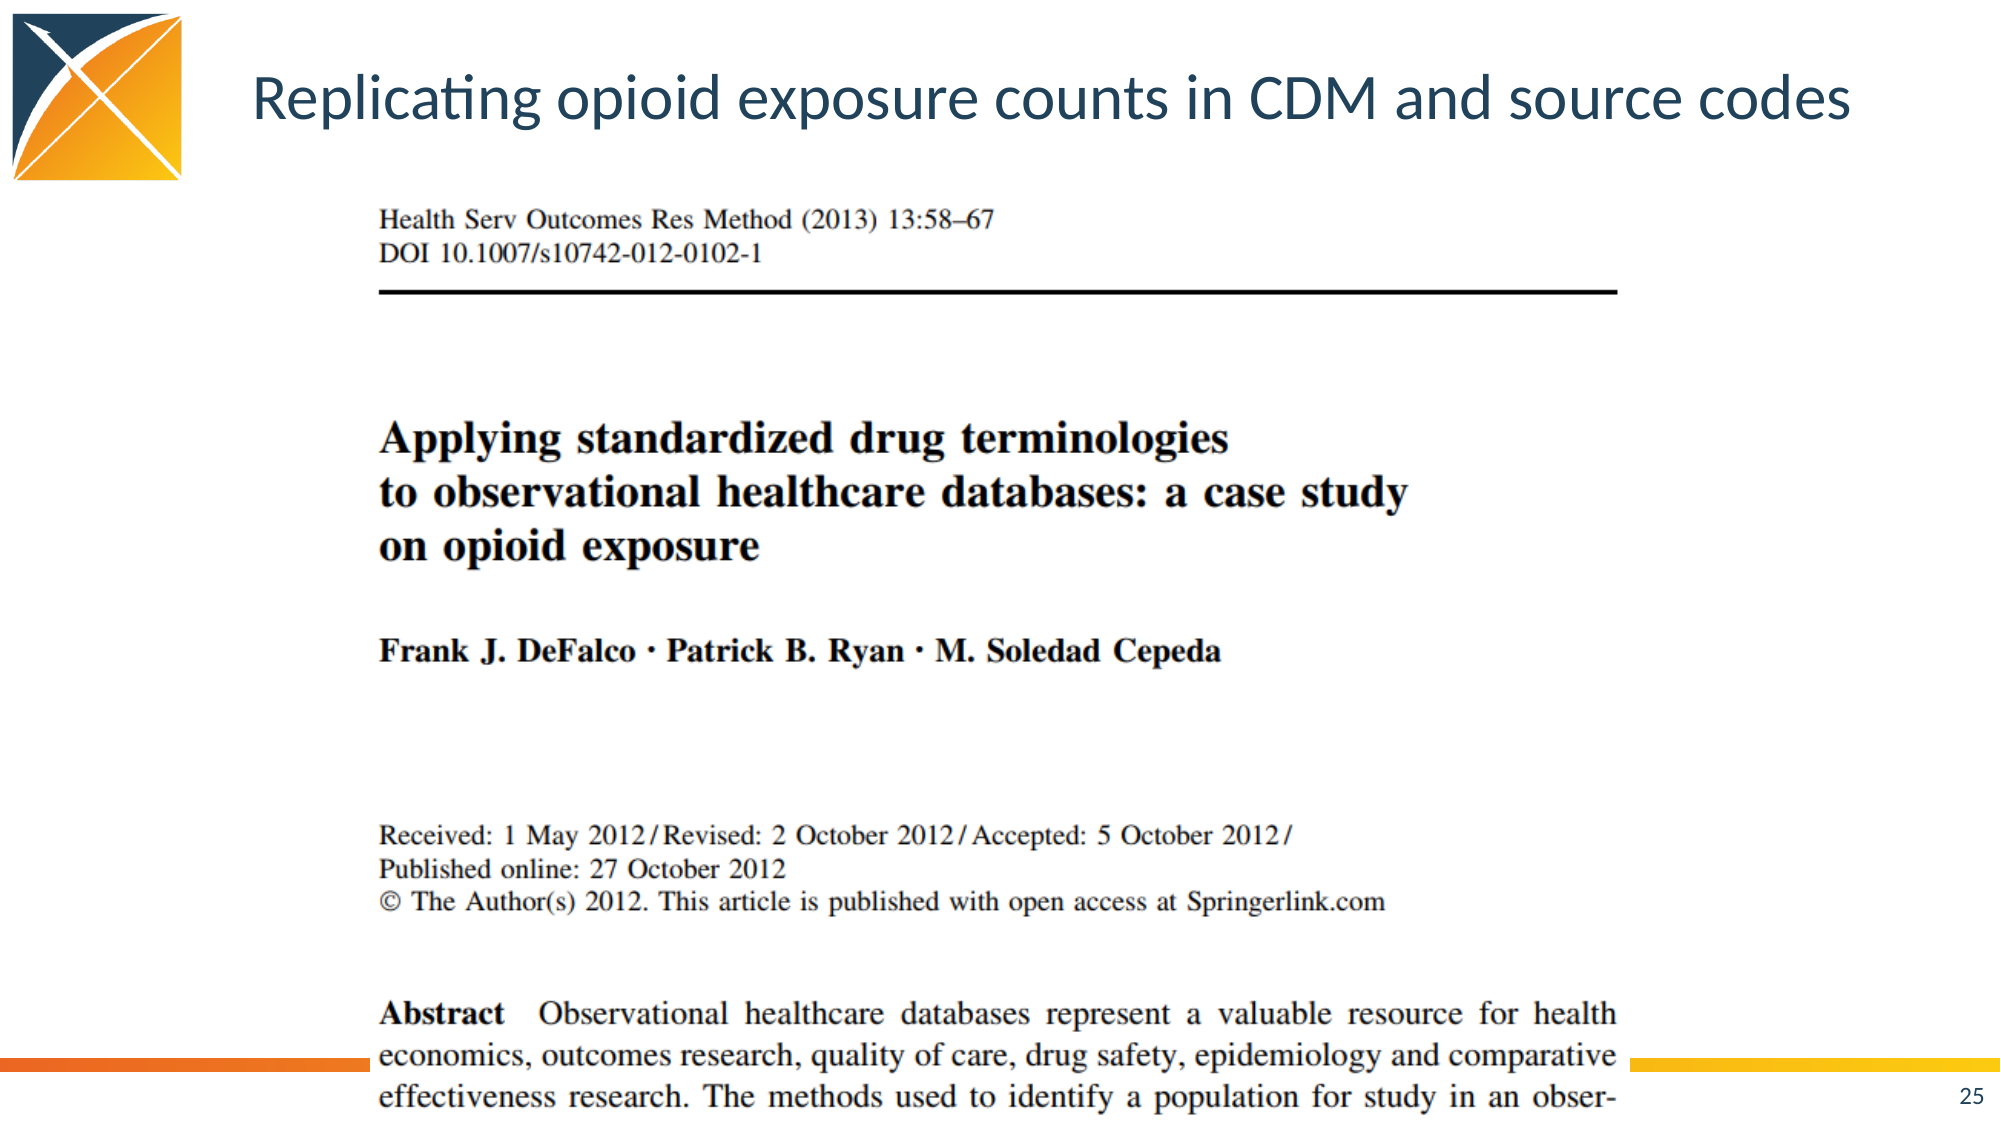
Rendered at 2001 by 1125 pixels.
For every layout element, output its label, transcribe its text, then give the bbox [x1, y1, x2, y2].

slide_number 25 [1632, 1065, 2000, 1125]
title Replicating opioid exposure counts in CDM and source codes [205, 24, 1900, 163]
picture [0, 0, 206, 200]
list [369, 195, 1630, 1121]
